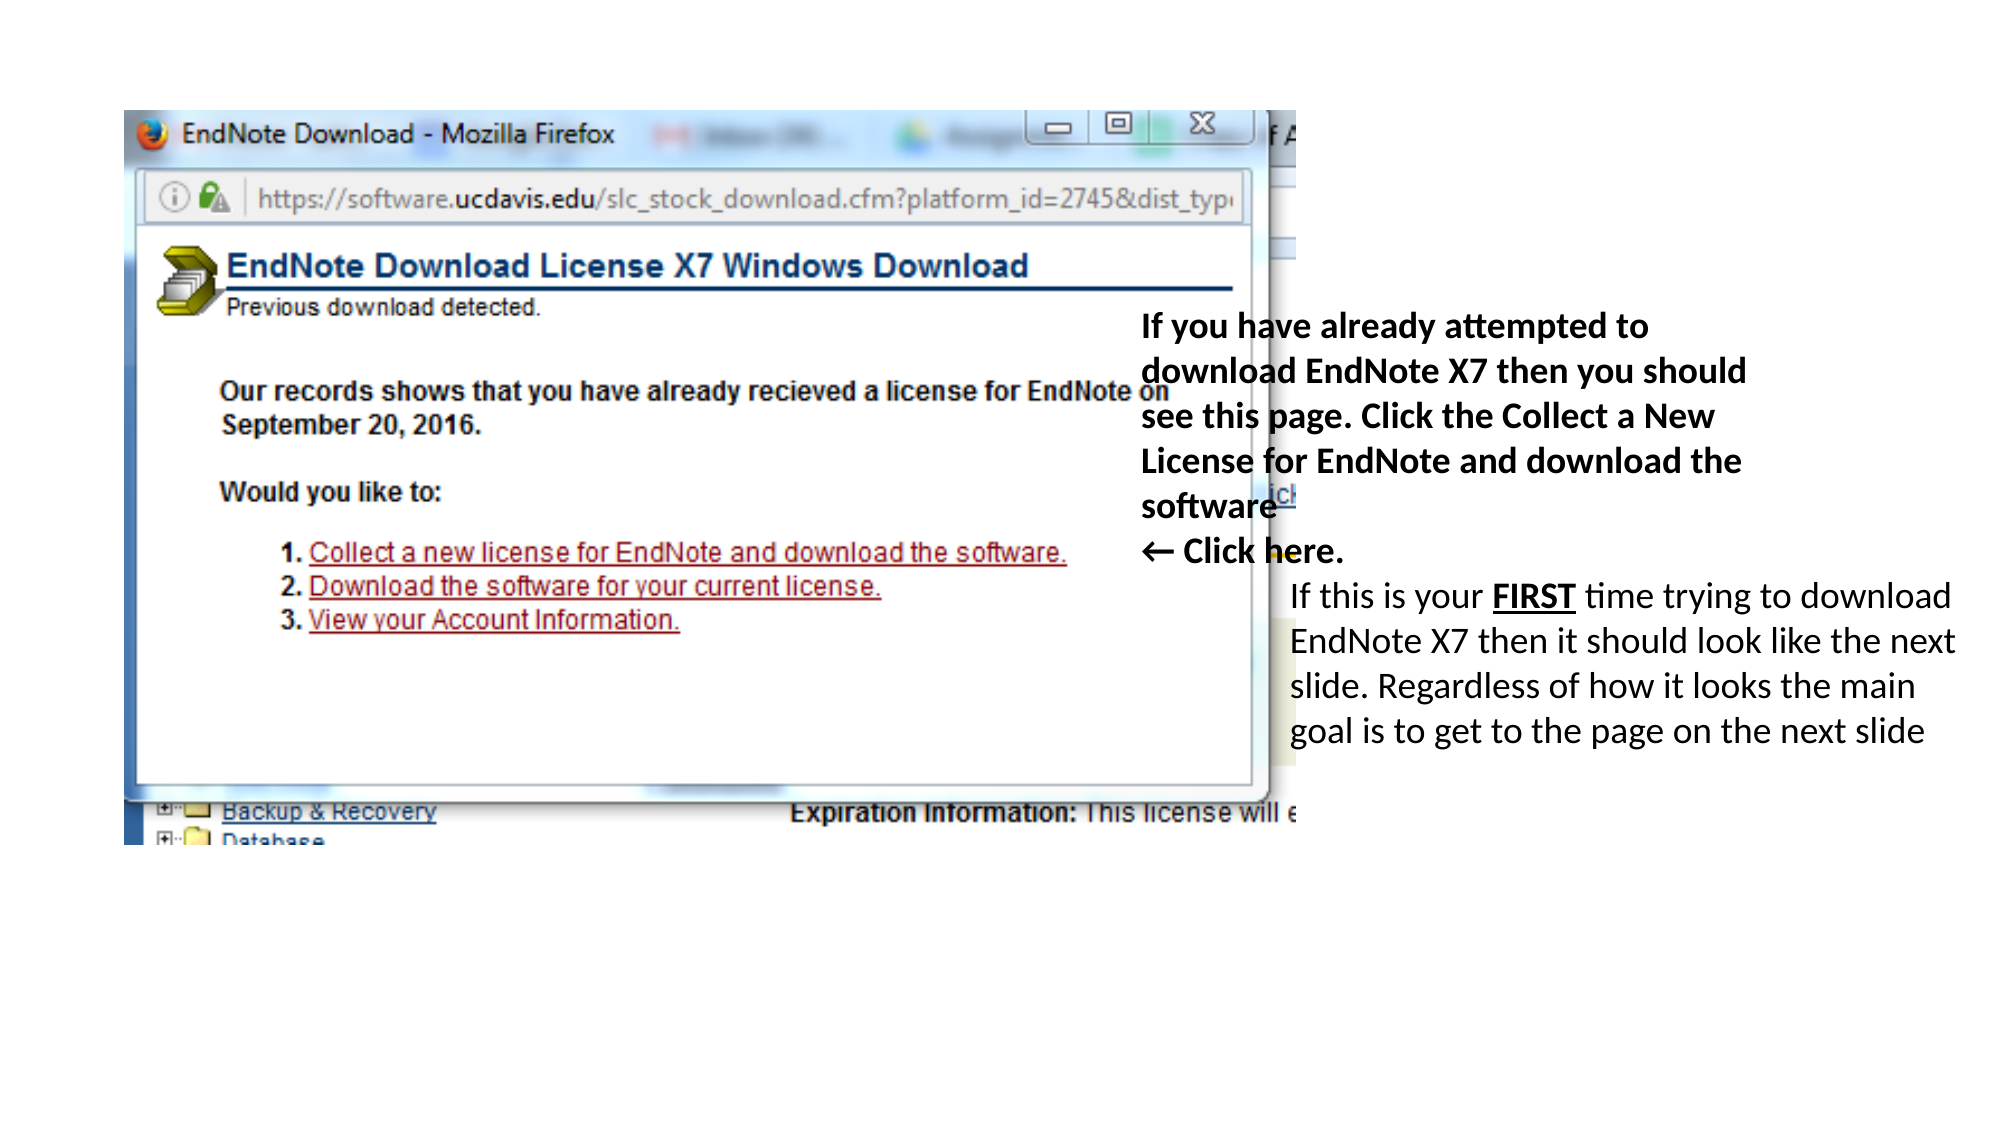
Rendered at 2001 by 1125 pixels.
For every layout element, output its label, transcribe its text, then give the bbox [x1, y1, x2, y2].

text_box If you have already attempted to download EndNote X7 then you should see this page. Click the Collect a New License for EndNote and download the software ← Click here. [1301, 293, 1784, 563]
text_box If this is your FIRST time trying to download EndNote X7 then it should look like the next slide. Regardless of how it looks the main goal is to get to the page on the next slide [1274, 563, 1987, 904]
picture [123, 110, 1297, 845]
